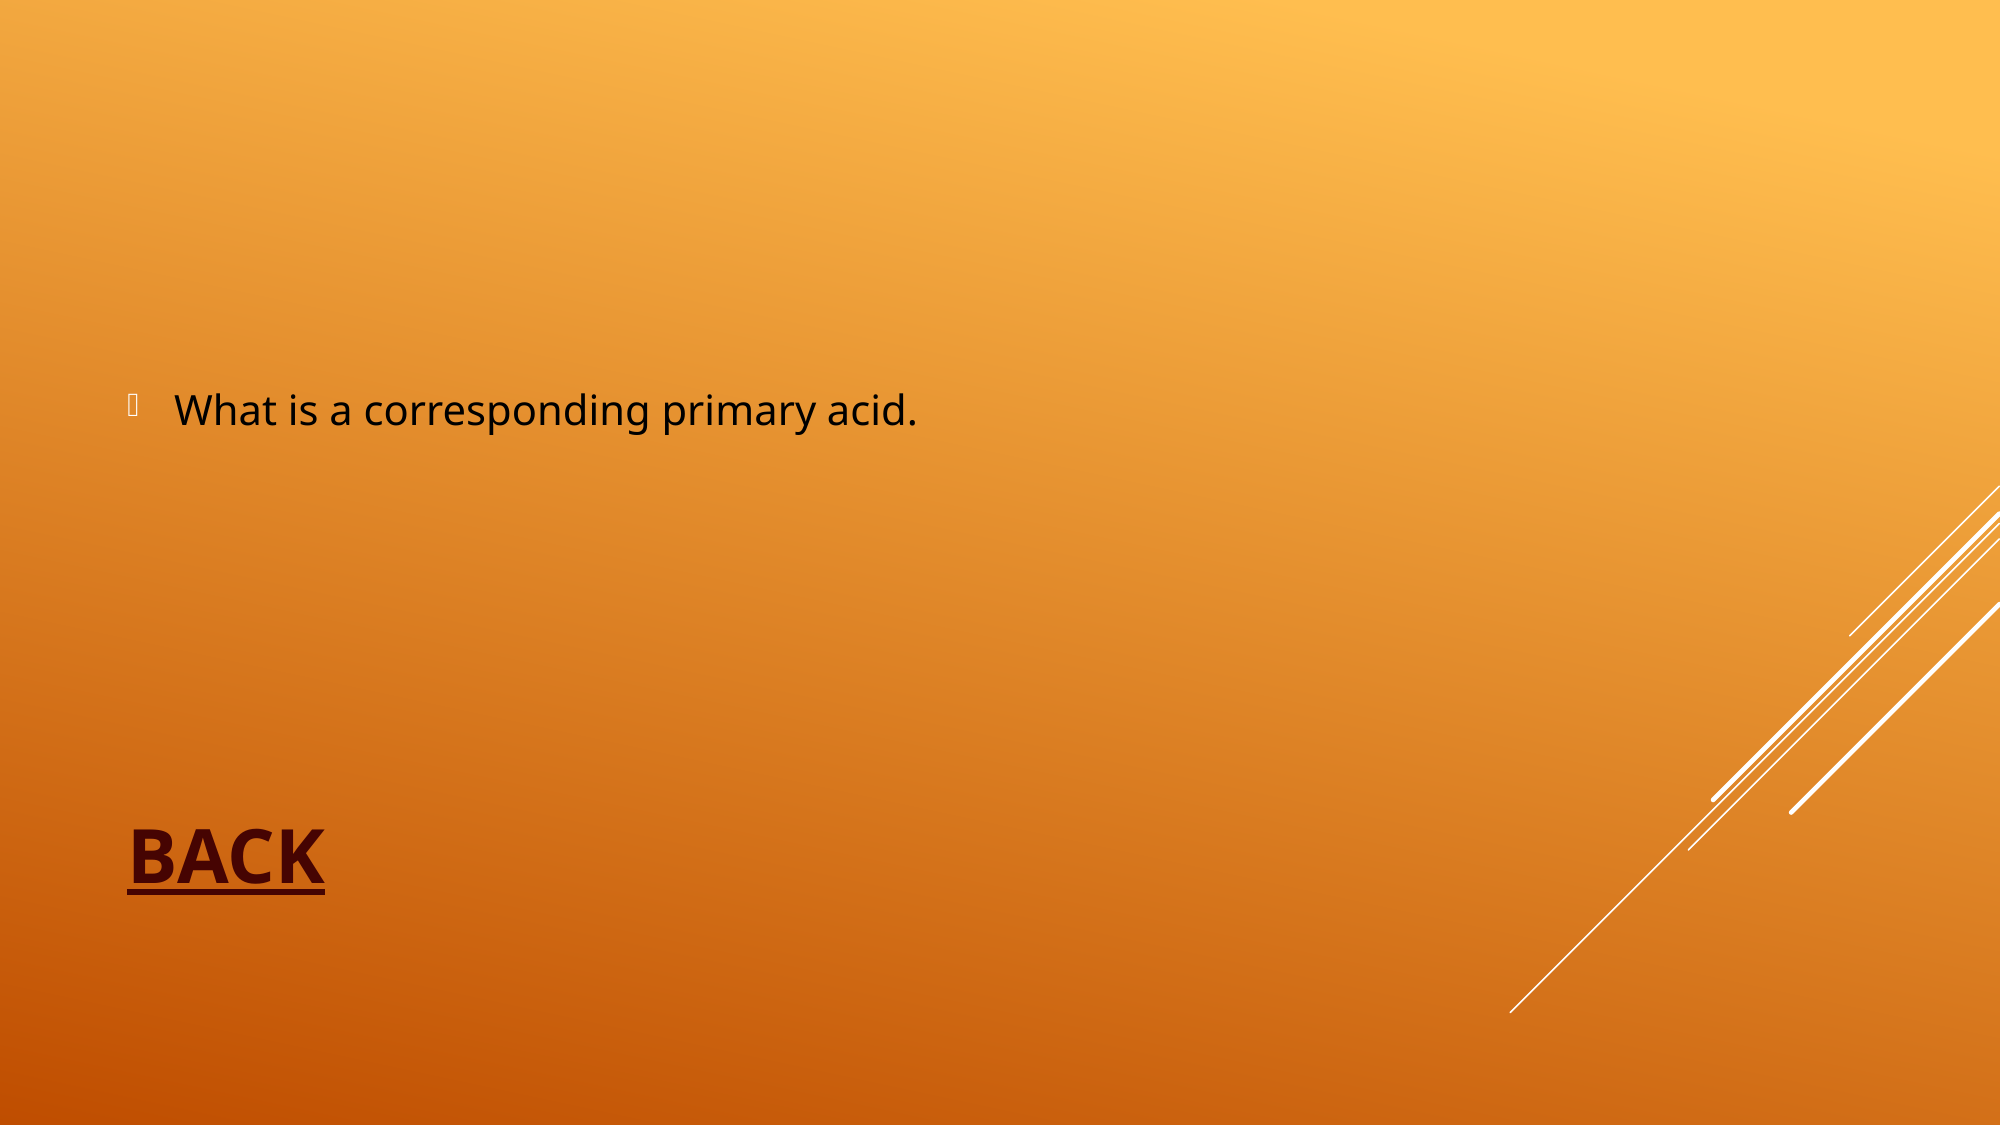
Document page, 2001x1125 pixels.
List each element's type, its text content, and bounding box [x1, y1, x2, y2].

title Back [112, 736, 1513, 984]
list What is a corresponding primary acid. [112, 112, 1513, 706]
